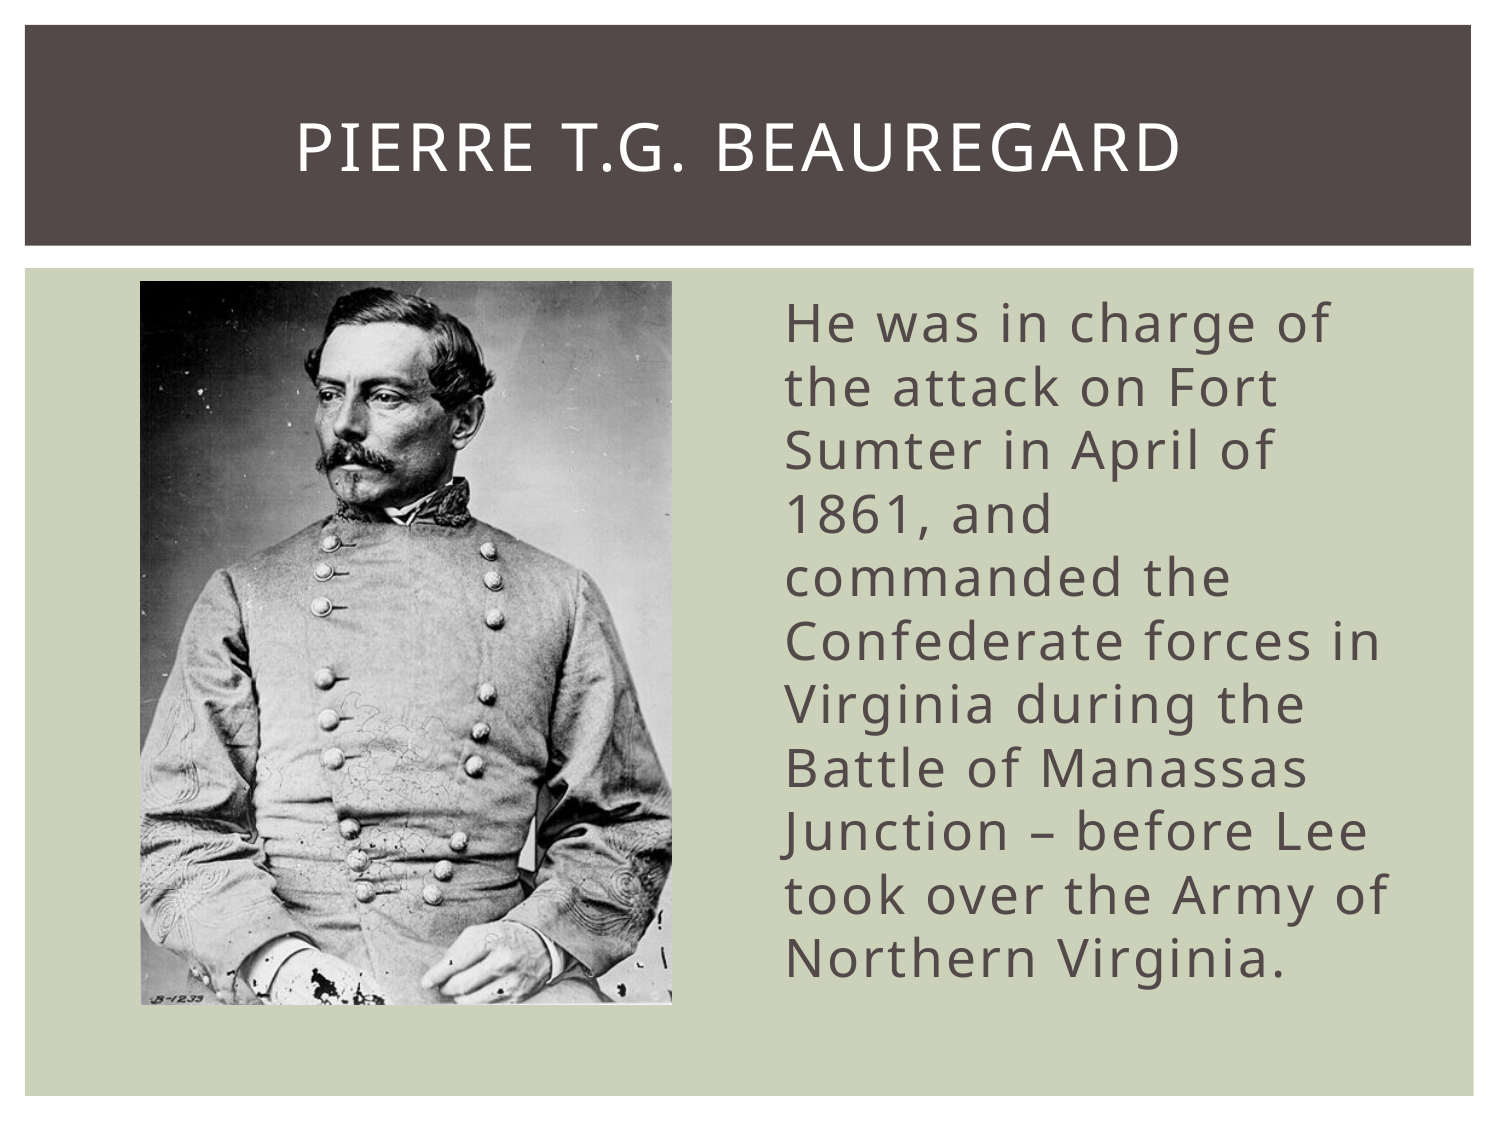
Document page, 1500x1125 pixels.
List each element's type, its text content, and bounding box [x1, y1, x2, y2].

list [140, 281, 672, 1006]
title Pierre T.G. Beauregard [62, 58, 1438, 232]
list He was in charge of the attack on Fort Sumter in April of 1861, and commanded the Confederate forces in Virginia during the Battle of Manassas Junction – before Lee took over the Army of Northern Virginia. [762, 281, 1425, 1005]
